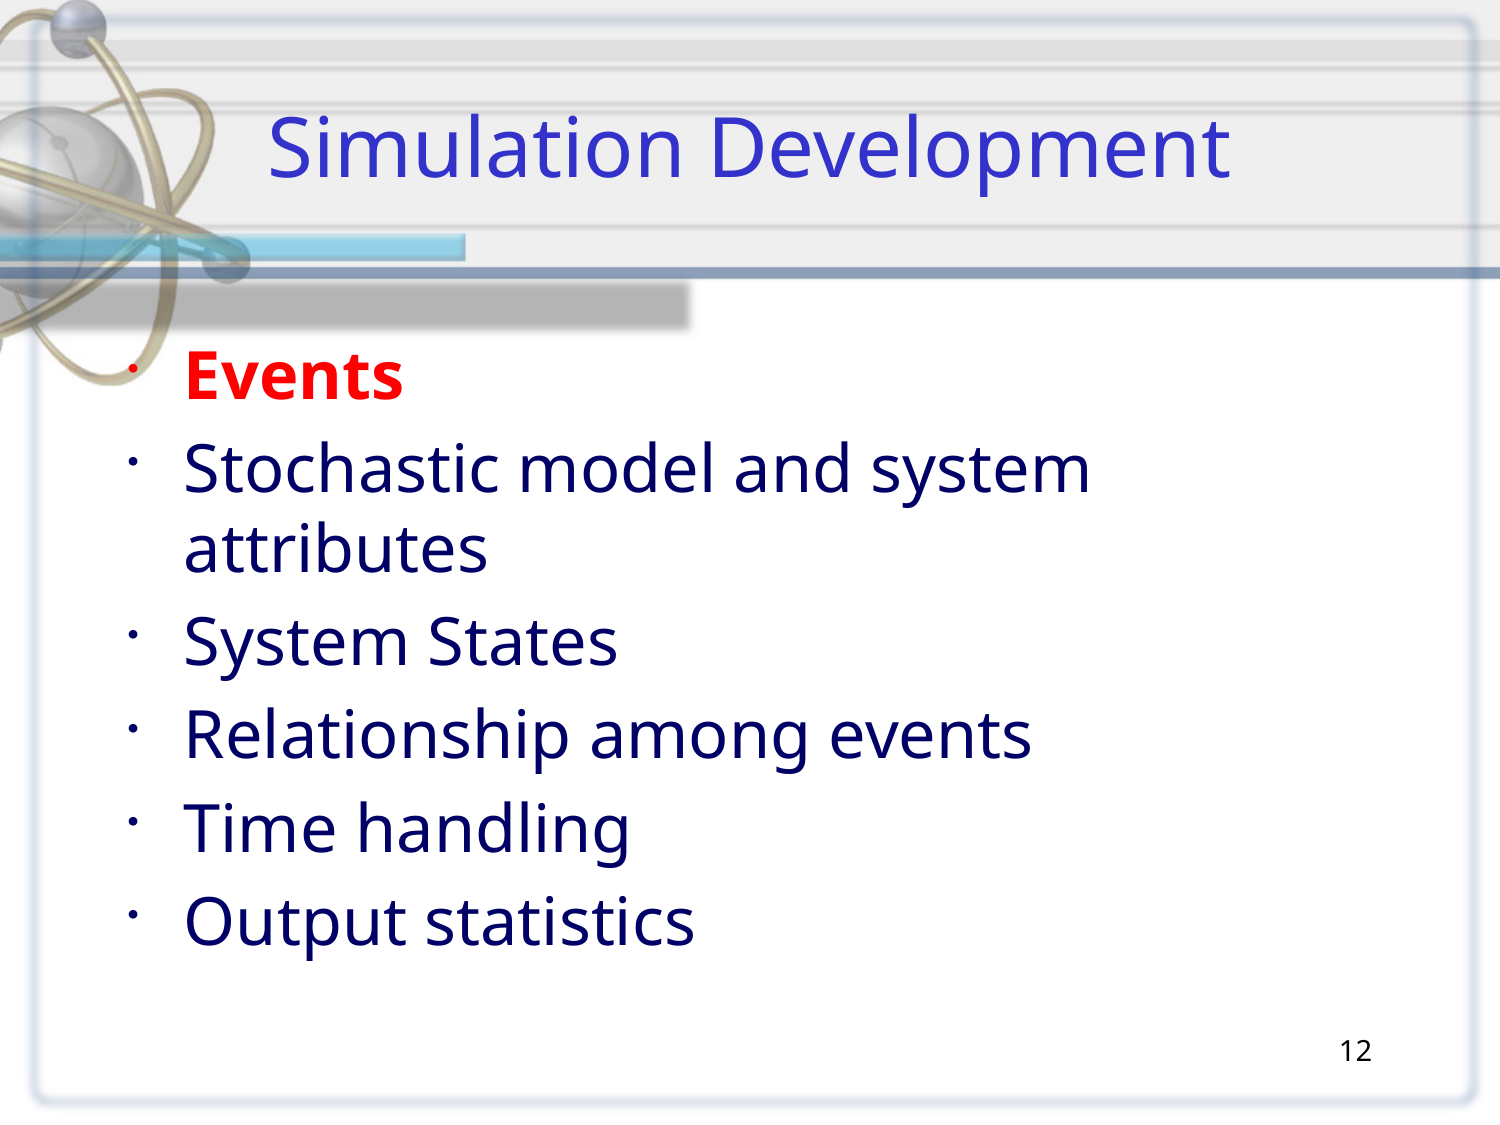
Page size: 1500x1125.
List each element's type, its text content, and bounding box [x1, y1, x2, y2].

title Simulation Development [112, 49, 1388, 238]
picture [0, 0, 1500, 1125]
slide_number 12 [1074, 1024, 1388, 1101]
list Events Stochastic model and system attributes System States Relationship among events Time handling Output statistics [112, 324, 1388, 1001]
